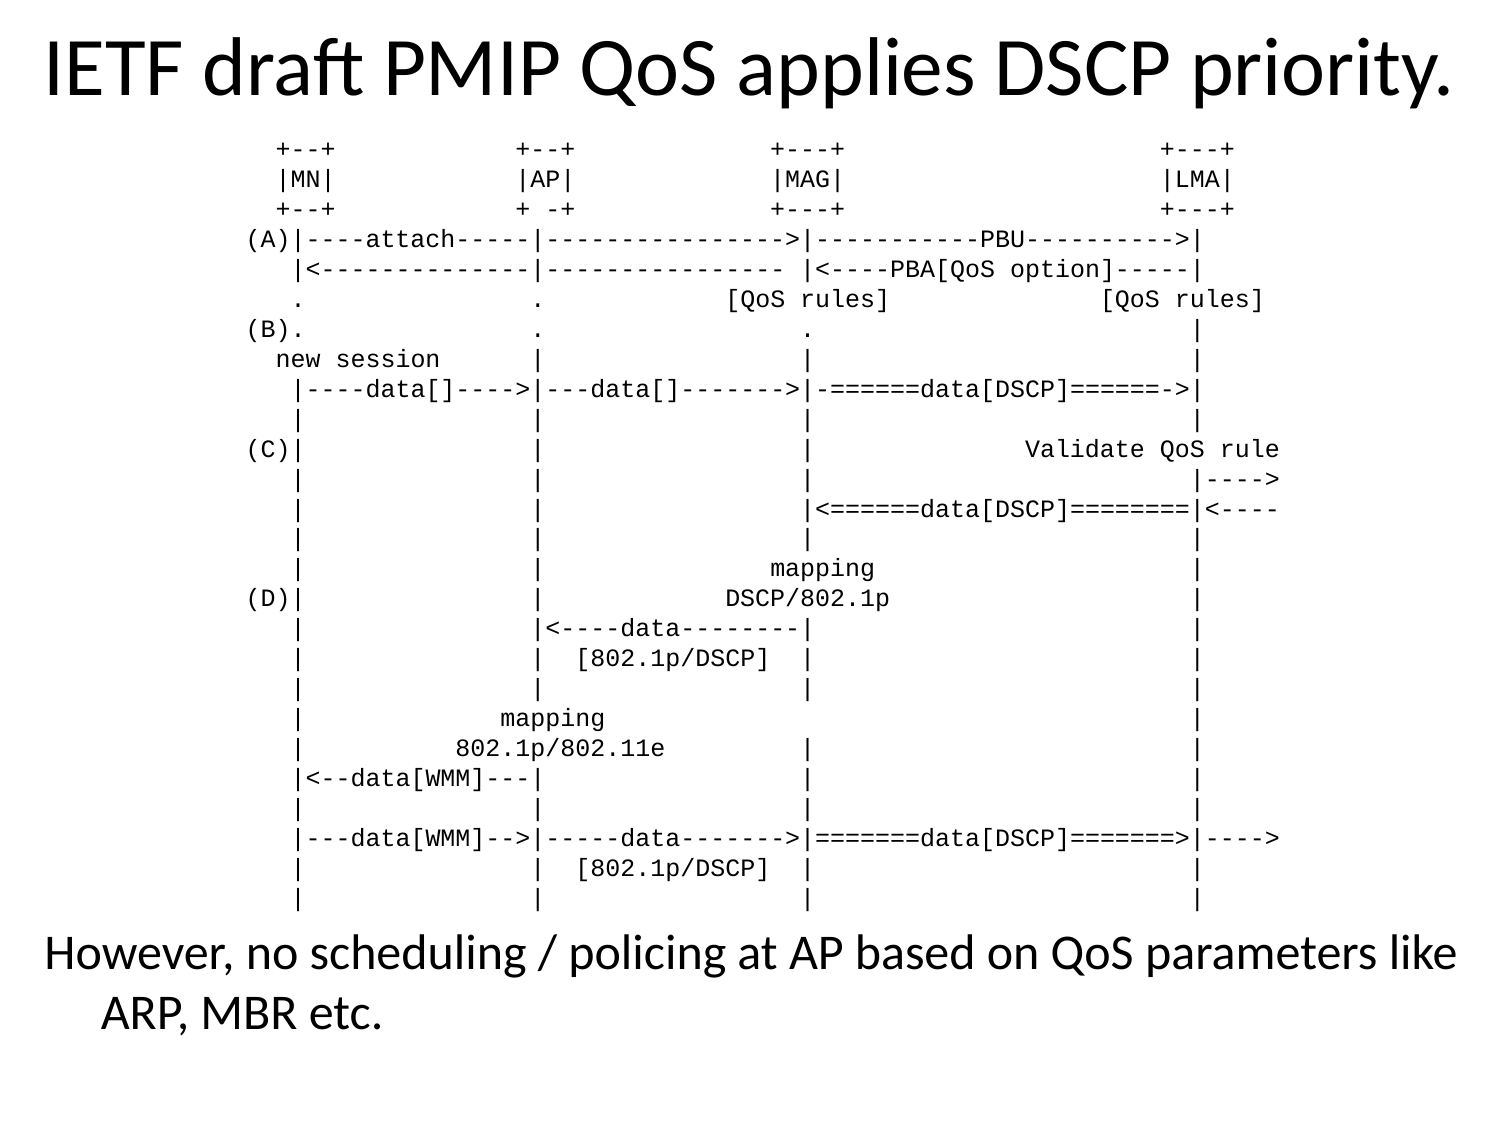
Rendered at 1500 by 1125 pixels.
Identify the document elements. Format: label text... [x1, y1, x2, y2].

list However, no scheduling / policing at AP based on QoS parameters like ARP, MBR etc. [29, 912, 1500, 1083]
title IETF draft PMIP QoS applies DSCP priority. [0, 0, 1500, 149]
text_box +--+ +--+ +---+ +---+ |MN| |AP| |MAG| |LMA| +--+ + -+ +---+ +---+ (A)|----attach-----|---------------->|-----------PBU---------->| |<--------------|---------------- |<----PBA[QoS option]-----| . . [QoS rules] [QoS rules] (B). . . | new session | | | |----data[]---->|---data[]------->|-======data[DSCP]======->| | | | | (C)| | | Validate QoS rule | | | |----> | | |<======data[DSCP]========|<---- | | | | | | mapping | (D)| | DSCP/802.1p | | |<----data--------| | | | [802.1p/DSCP] | | | | | | | mapping | | 802.1p/802.11e | | |<--data[WMM]---| | | | | | | |---data[WMM]-->|-----data------->|=======data[DSCP]=======>|----> | | [802.1p/DSCP] | | | | | | [185, 125, 1447, 919]
